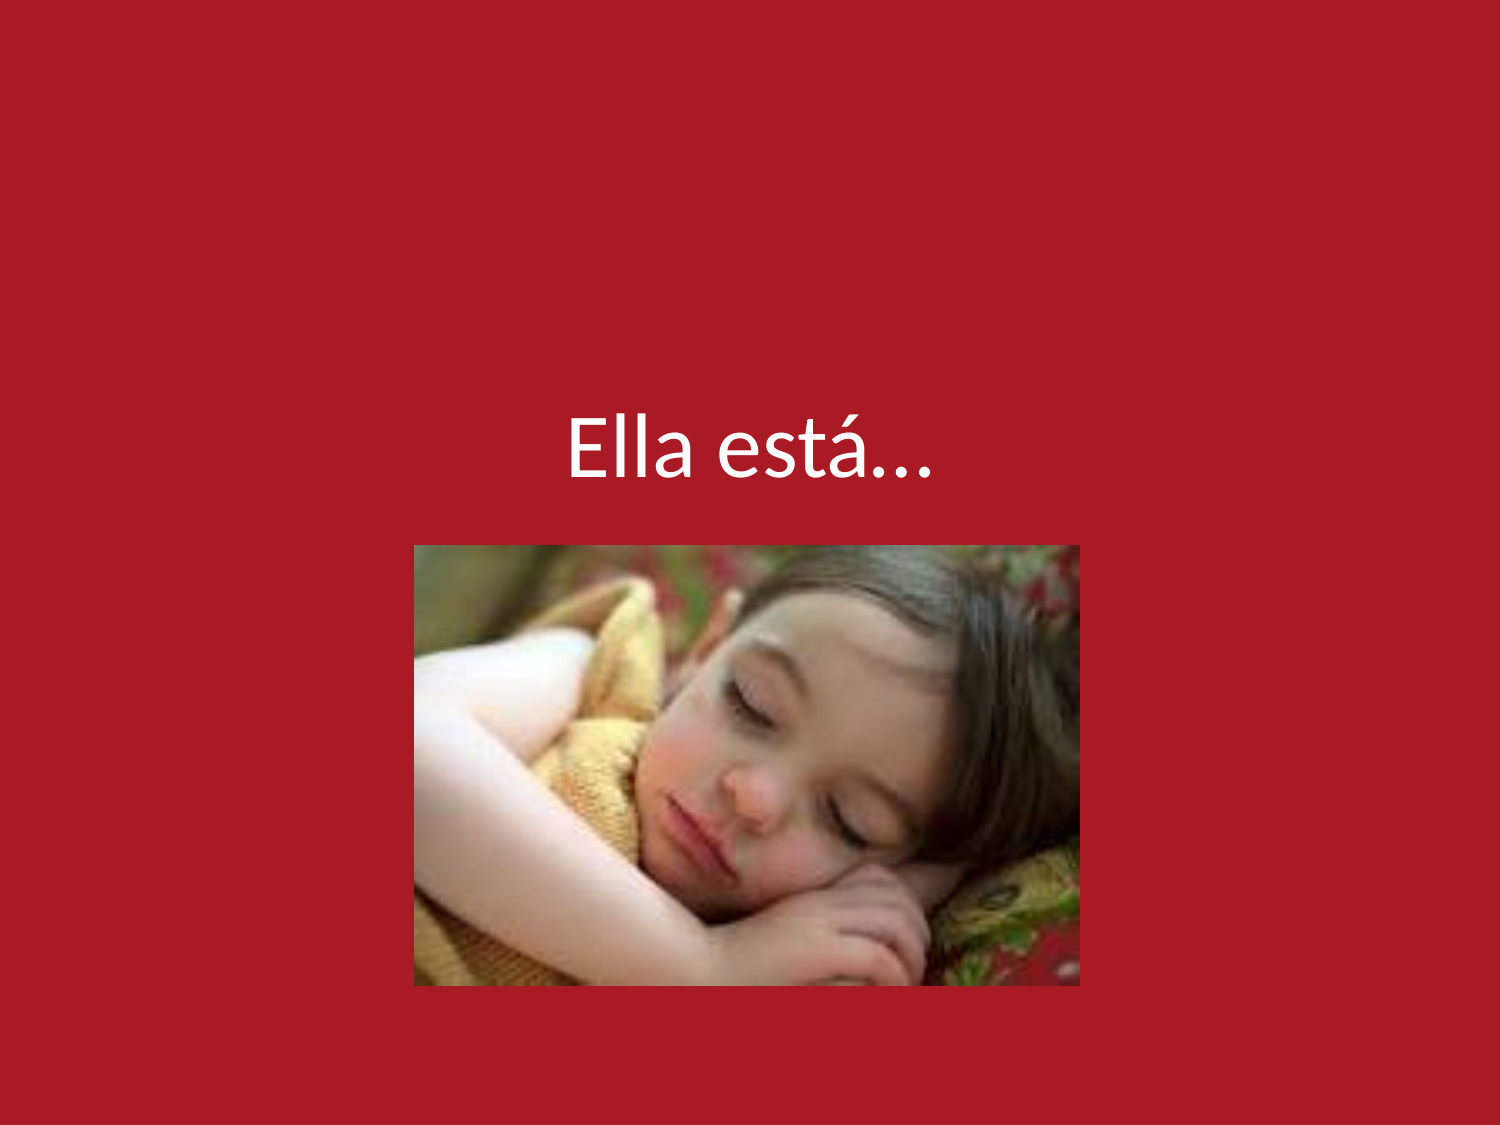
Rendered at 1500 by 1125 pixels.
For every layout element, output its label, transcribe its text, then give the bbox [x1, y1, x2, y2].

picture [414, 545, 1081, 986]
title Ella está… [75, 45, 1425, 1057]
